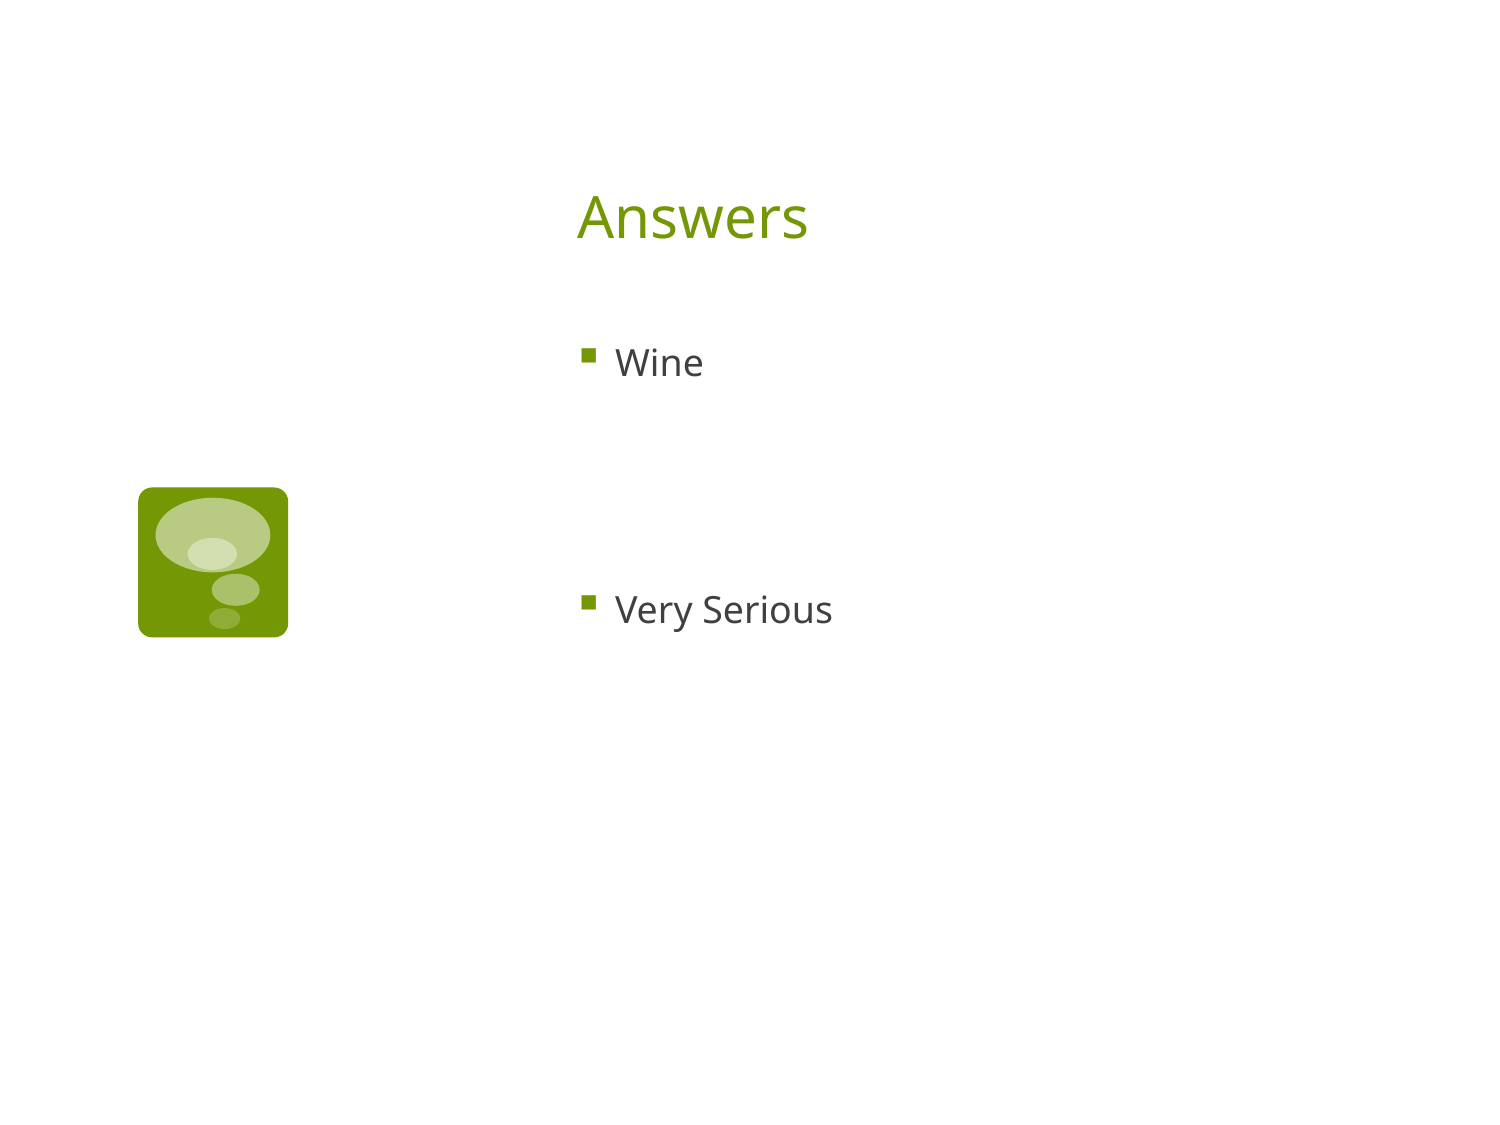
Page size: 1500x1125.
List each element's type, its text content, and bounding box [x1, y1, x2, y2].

title Answers [562, 112, 1375, 258]
list Wine Very Serious [562, 331, 1374, 1005]
